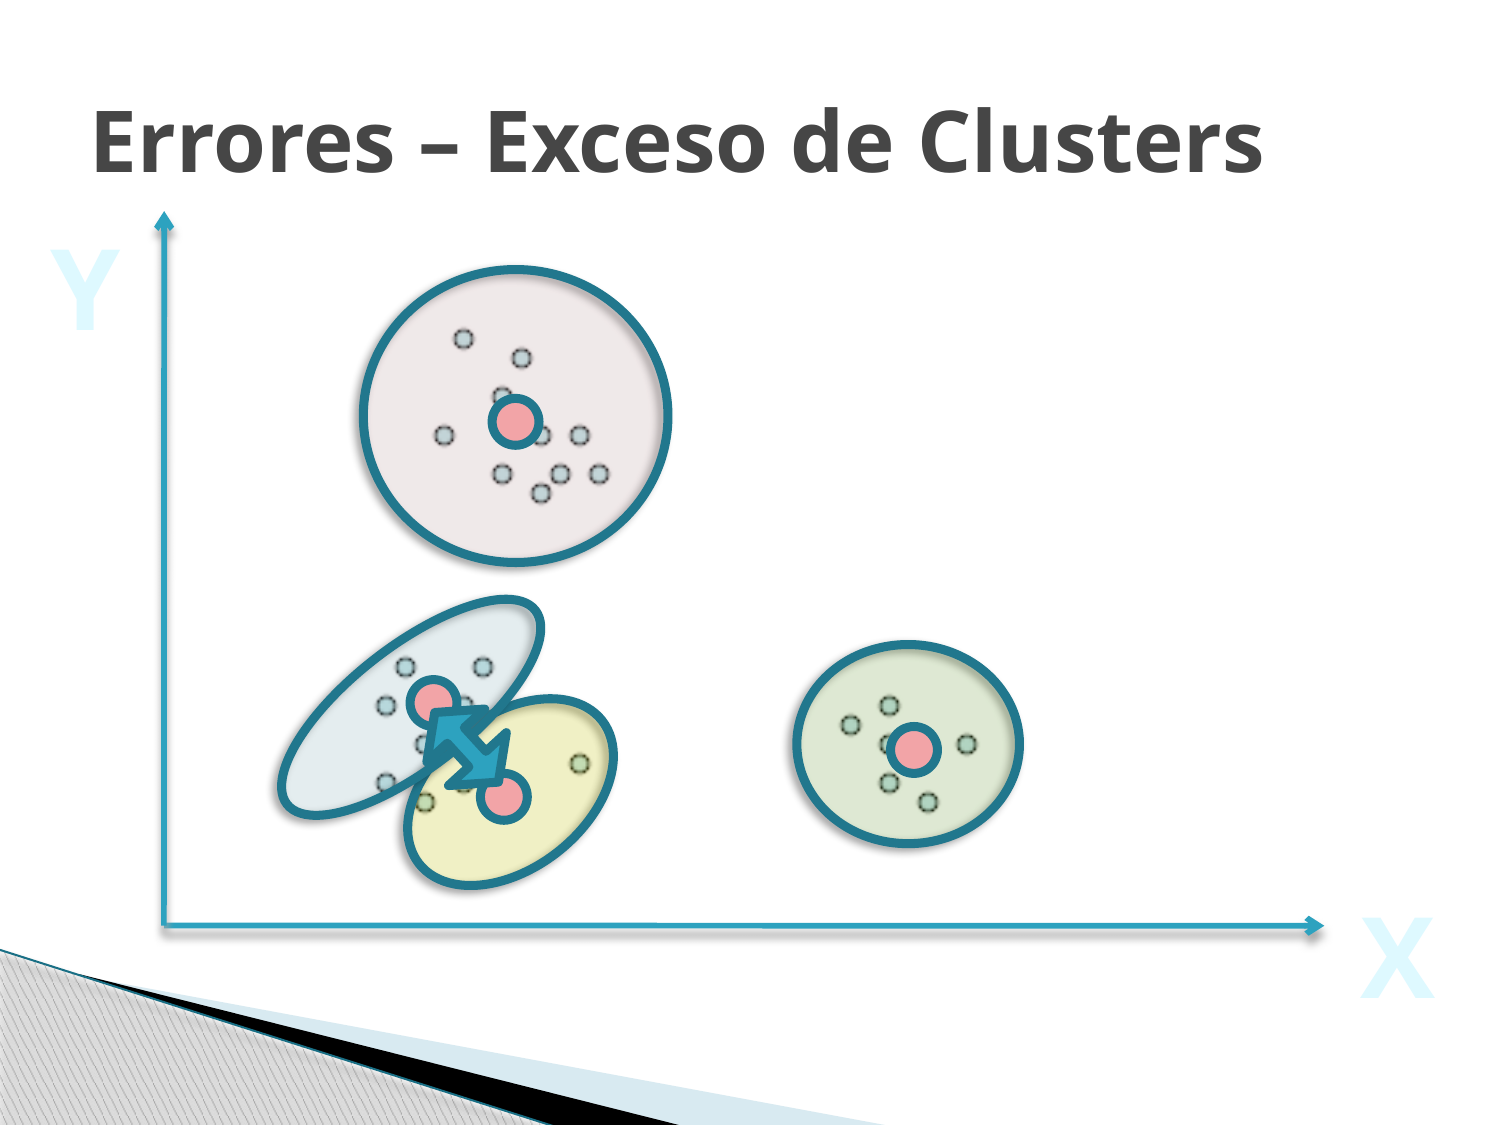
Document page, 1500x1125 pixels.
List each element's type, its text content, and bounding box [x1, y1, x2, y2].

title Errores – Exceso de Clusters [75, 45, 1425, 233]
text_box [277, 689, 333, 820]
text_box X [1345, 878, 1451, 1029]
text_box Y [35, 210, 137, 361]
text_box [406, 851, 566, 890]
picture [339, 233, 997, 840]
text_box [1003, 684, 1024, 804]
